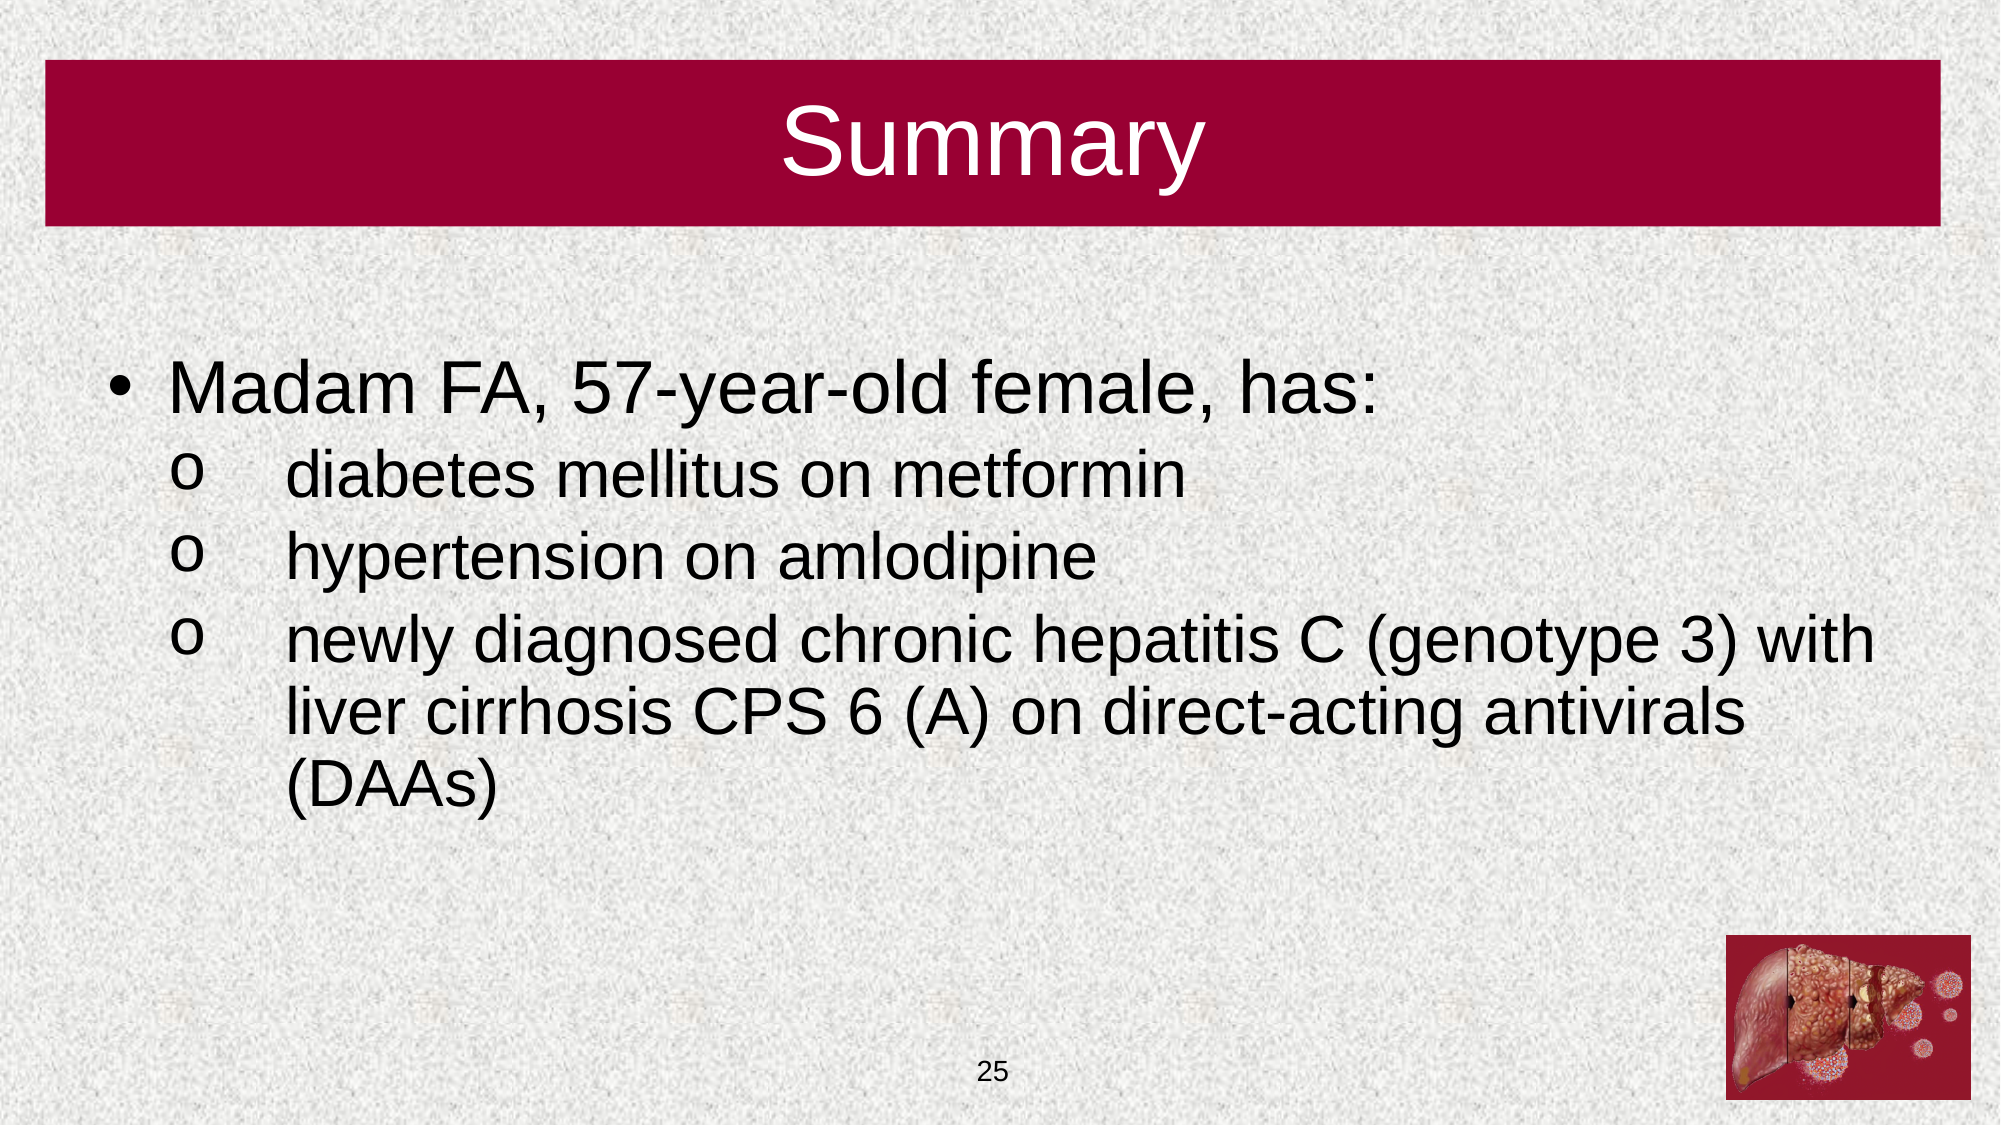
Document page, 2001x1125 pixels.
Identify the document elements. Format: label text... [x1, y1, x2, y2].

slide_number 25 [767, 1039, 1218, 1100]
list Madam FA, 57-year-old female, has: diabetes mellitus on metformin hypertension on amlodipine newly diagnosed chronic hepatitis C (genotype 3) with liver cirrhosis CPS 6 (A) on direct-acting antivirals (DAAs) [92, 340, 1896, 903]
picture [0, 0, 2001, 1125]
title Summary [45, 59, 1941, 227]
